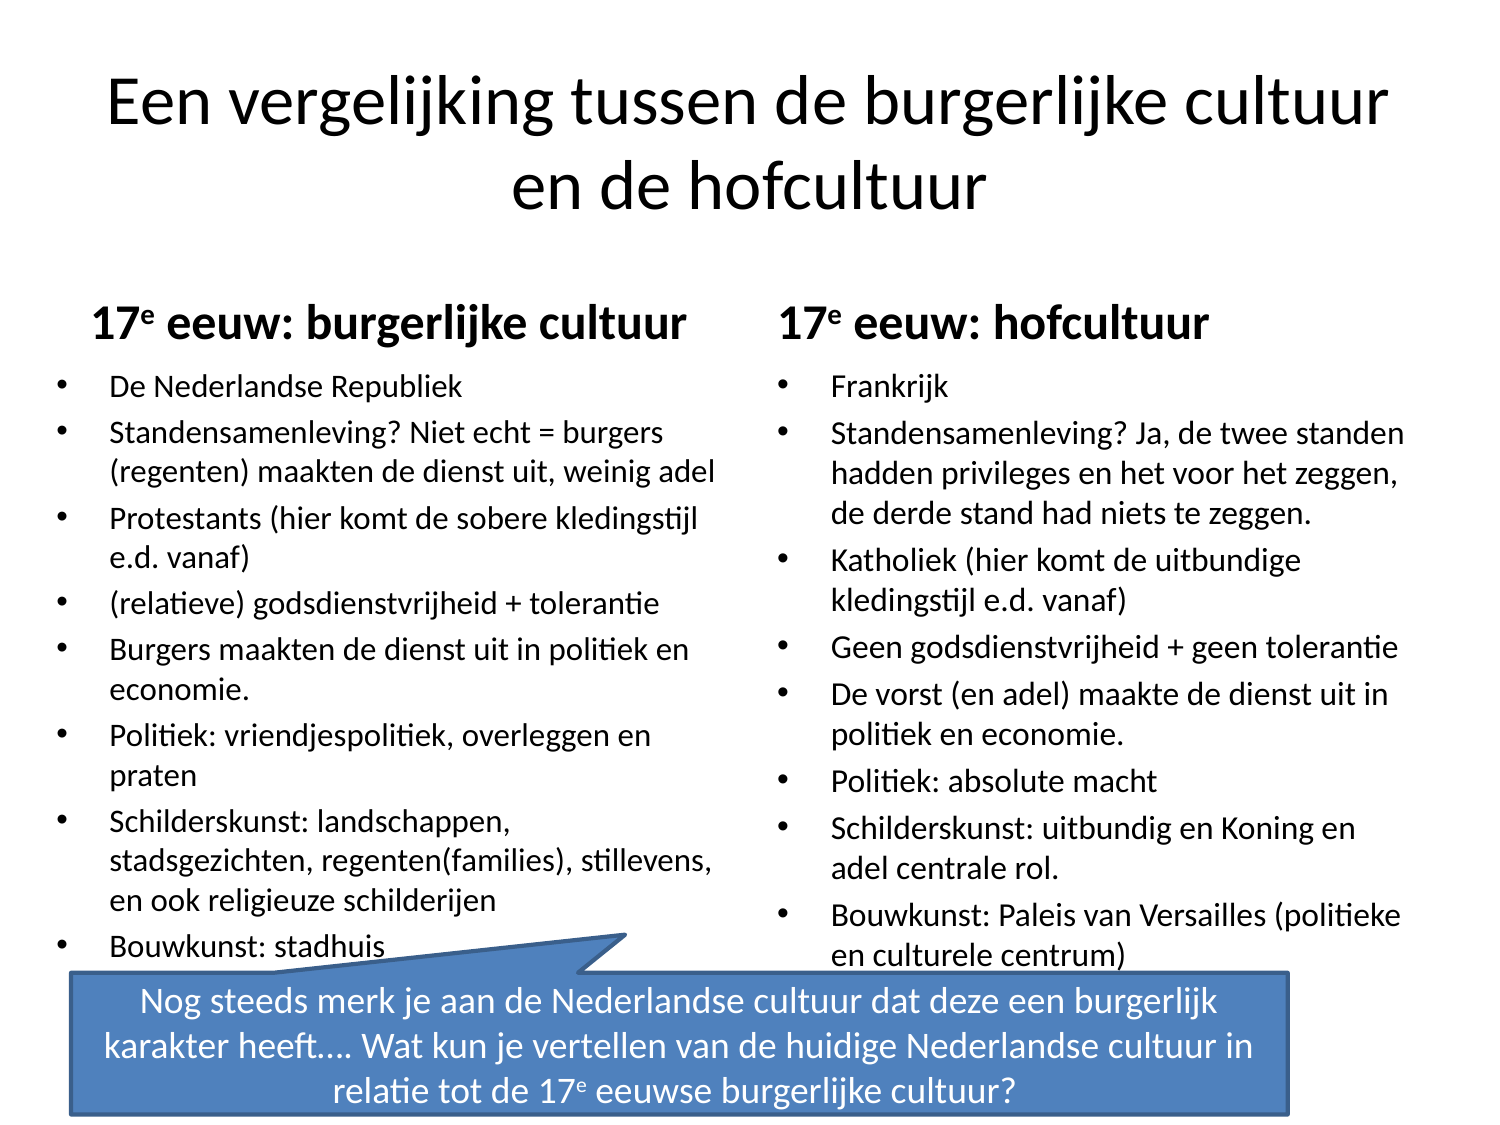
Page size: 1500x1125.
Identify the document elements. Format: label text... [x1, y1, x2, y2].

list Frankrijk Standensamenleving? Ja, de twee standen hadden privileges en het voor het zeggen, de derde stand had niets te zeggen. Katholiek (hier komt de uitbundige kledingstijl e.d. vanaf) Geen godsdienstvrijheid + geen tolerantie De vorst (en adel) maakte de dienst uit in politiek en economie. Politiek: absolute macht Schilderskunst: uitbundig en Koning en adel centrale rol. Bouwkunst: Paleis van Versailles (politieke en culturele centrum) [761, 356, 1425, 1005]
text_box Nog steeds merk je aan de Nederlandse cultuur dat deze een burgerlijk karakter heeft…. Wat kun je vertellen van de huidige Nederlandse cultuur in relatie tot de 17e eeuwse burgerlijke cultuur? [68, 932, 1290, 1117]
title Een vergelijking tussen de burgerlijke cultuur en de hofcultuur [75, 45, 1425, 233]
list 17e eeuw: burgerlijke cultuur [75, 251, 738, 356]
list 17e eeuw: hofcultuur [761, 251, 1425, 356]
list De Nederlandse Republiek Standensamenleving? Niet echt = burgers (regenten) maakten de dienst uit, weinig adel Protestants (hier komt de sobere kledingstijl e.d. vanaf) (relatieve) godsdienstvrijheid + tolerantie Burgers maakten de dienst uit in politiek en economie. Politiek: vriendjespolitiek, overleggen en praten Schilderskunst: landschappen, stadsgezichten, regenten(families), stillevens, en ook religieuze schilderijen Bouwkunst: stadhuis [41, 356, 738, 1005]
